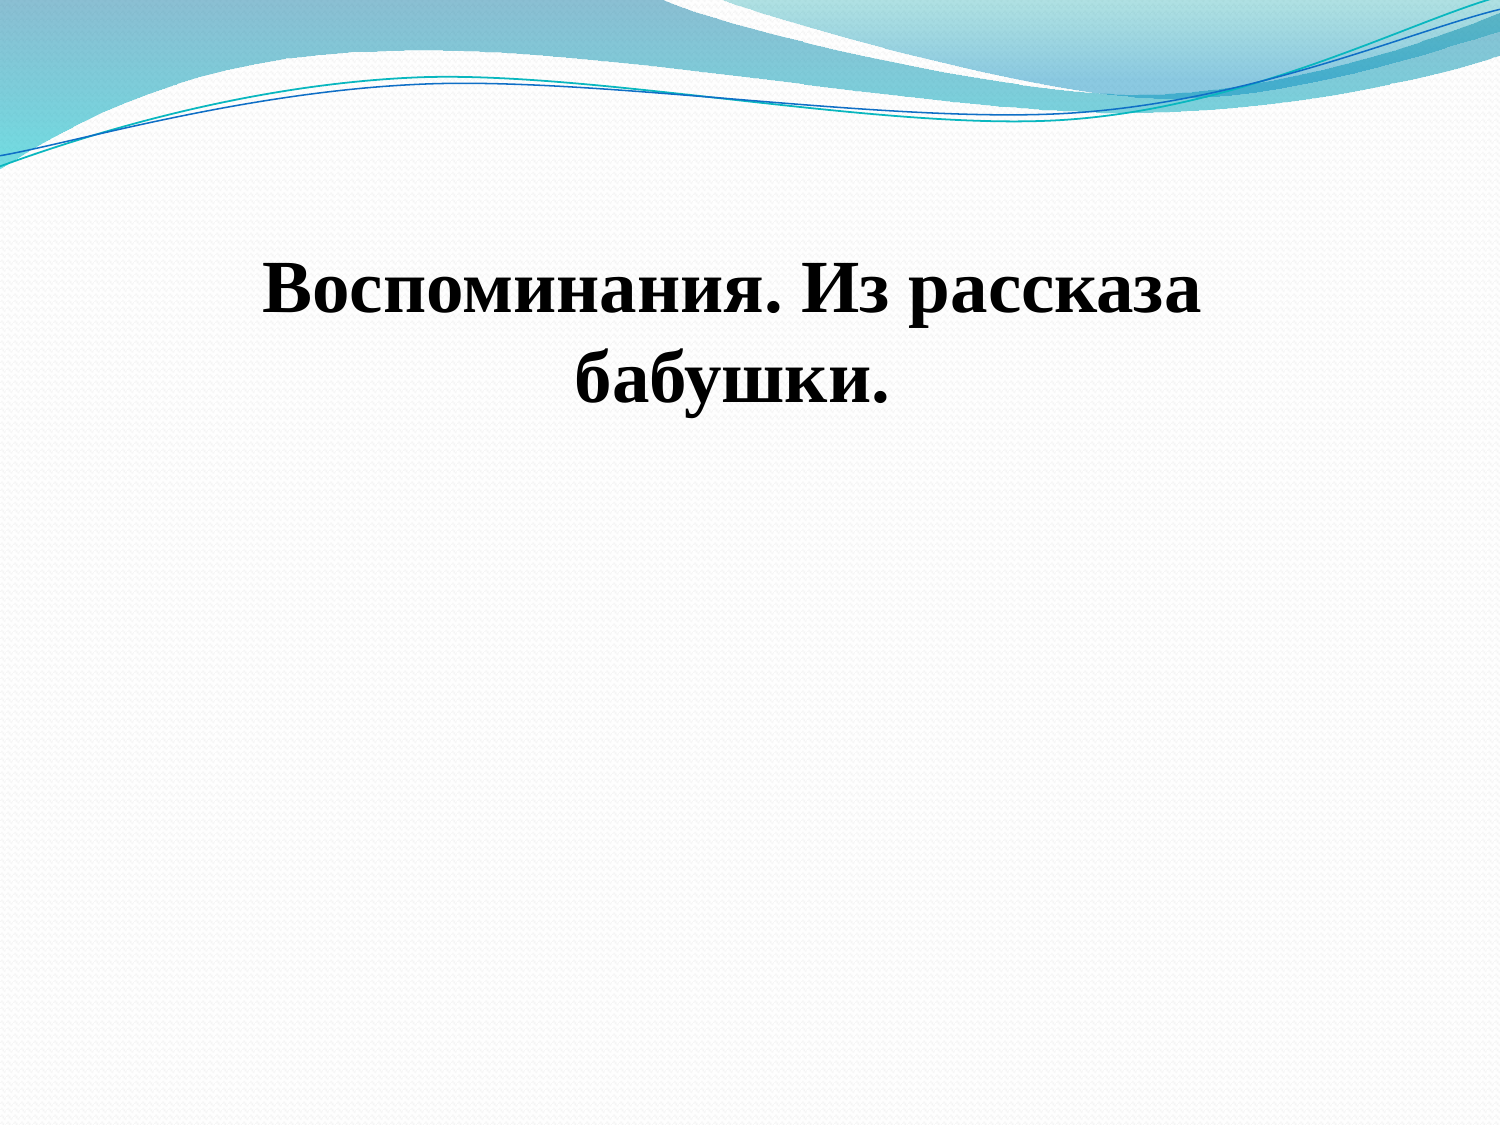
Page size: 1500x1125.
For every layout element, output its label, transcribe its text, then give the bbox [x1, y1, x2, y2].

text_box Воспоминания. Из рассказа бабушки. [222, 140, 1243, 426]
